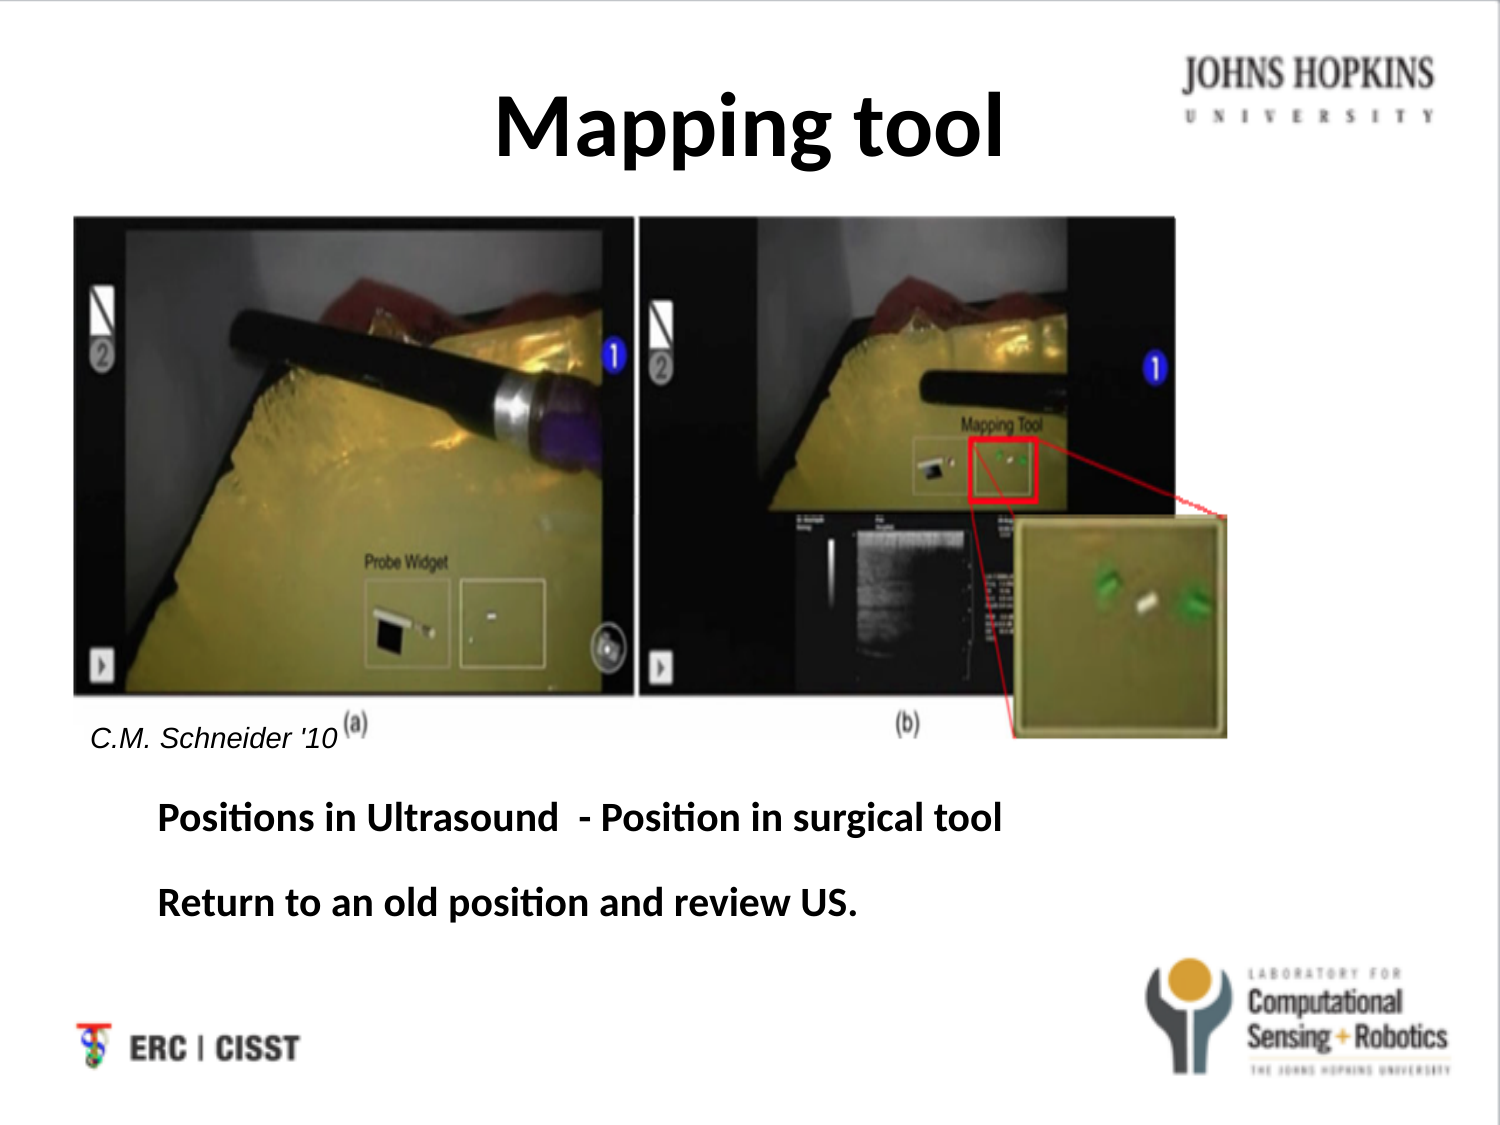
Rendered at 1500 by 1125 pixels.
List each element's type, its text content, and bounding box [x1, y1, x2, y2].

picture [0, 0, 1500, 1125]
title Mapping tool [75, 26, 1425, 214]
text_box [58, 192, 1246, 770]
text_box Positions in Ultrasound - Position in surgical tool Return to an old position and review US. [142, 781, 1133, 949]
text_box C.M. Schneider '10 [74, 703, 387, 770]
